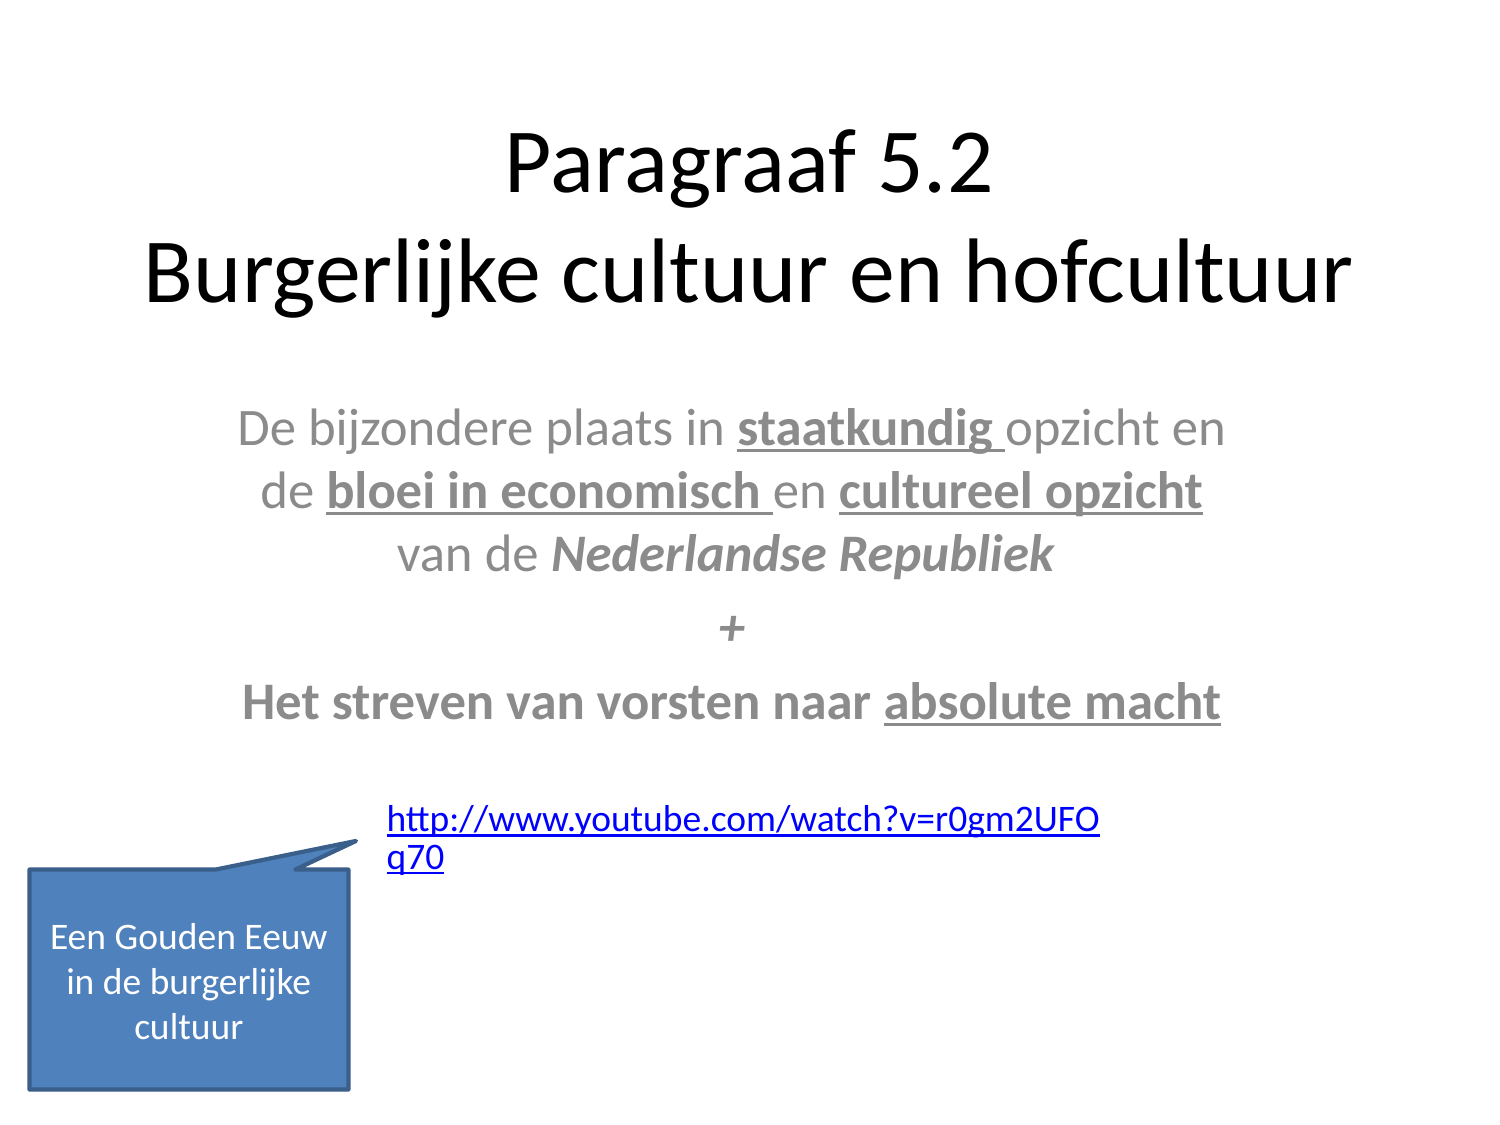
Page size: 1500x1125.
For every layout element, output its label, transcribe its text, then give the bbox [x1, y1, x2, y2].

text_box http://www.youtube.com/watch?v=r0gm2UFOq70 [371, 786, 1122, 847]
text_box Een Gouden Eeuw in de burgerlijke cultuur [27, 838, 359, 1092]
title Paragraaf 5.2 Burgerlijke cultuur en hofcultuur [112, 90, 1388, 332]
subtitle De bijzondere plaats in staatkundig opzicht en de bloei in economisch en cultureel opzicht van de Nederlandse Republiek + Het streven van vorsten naar absolute macht [206, 385, 1257, 744]
